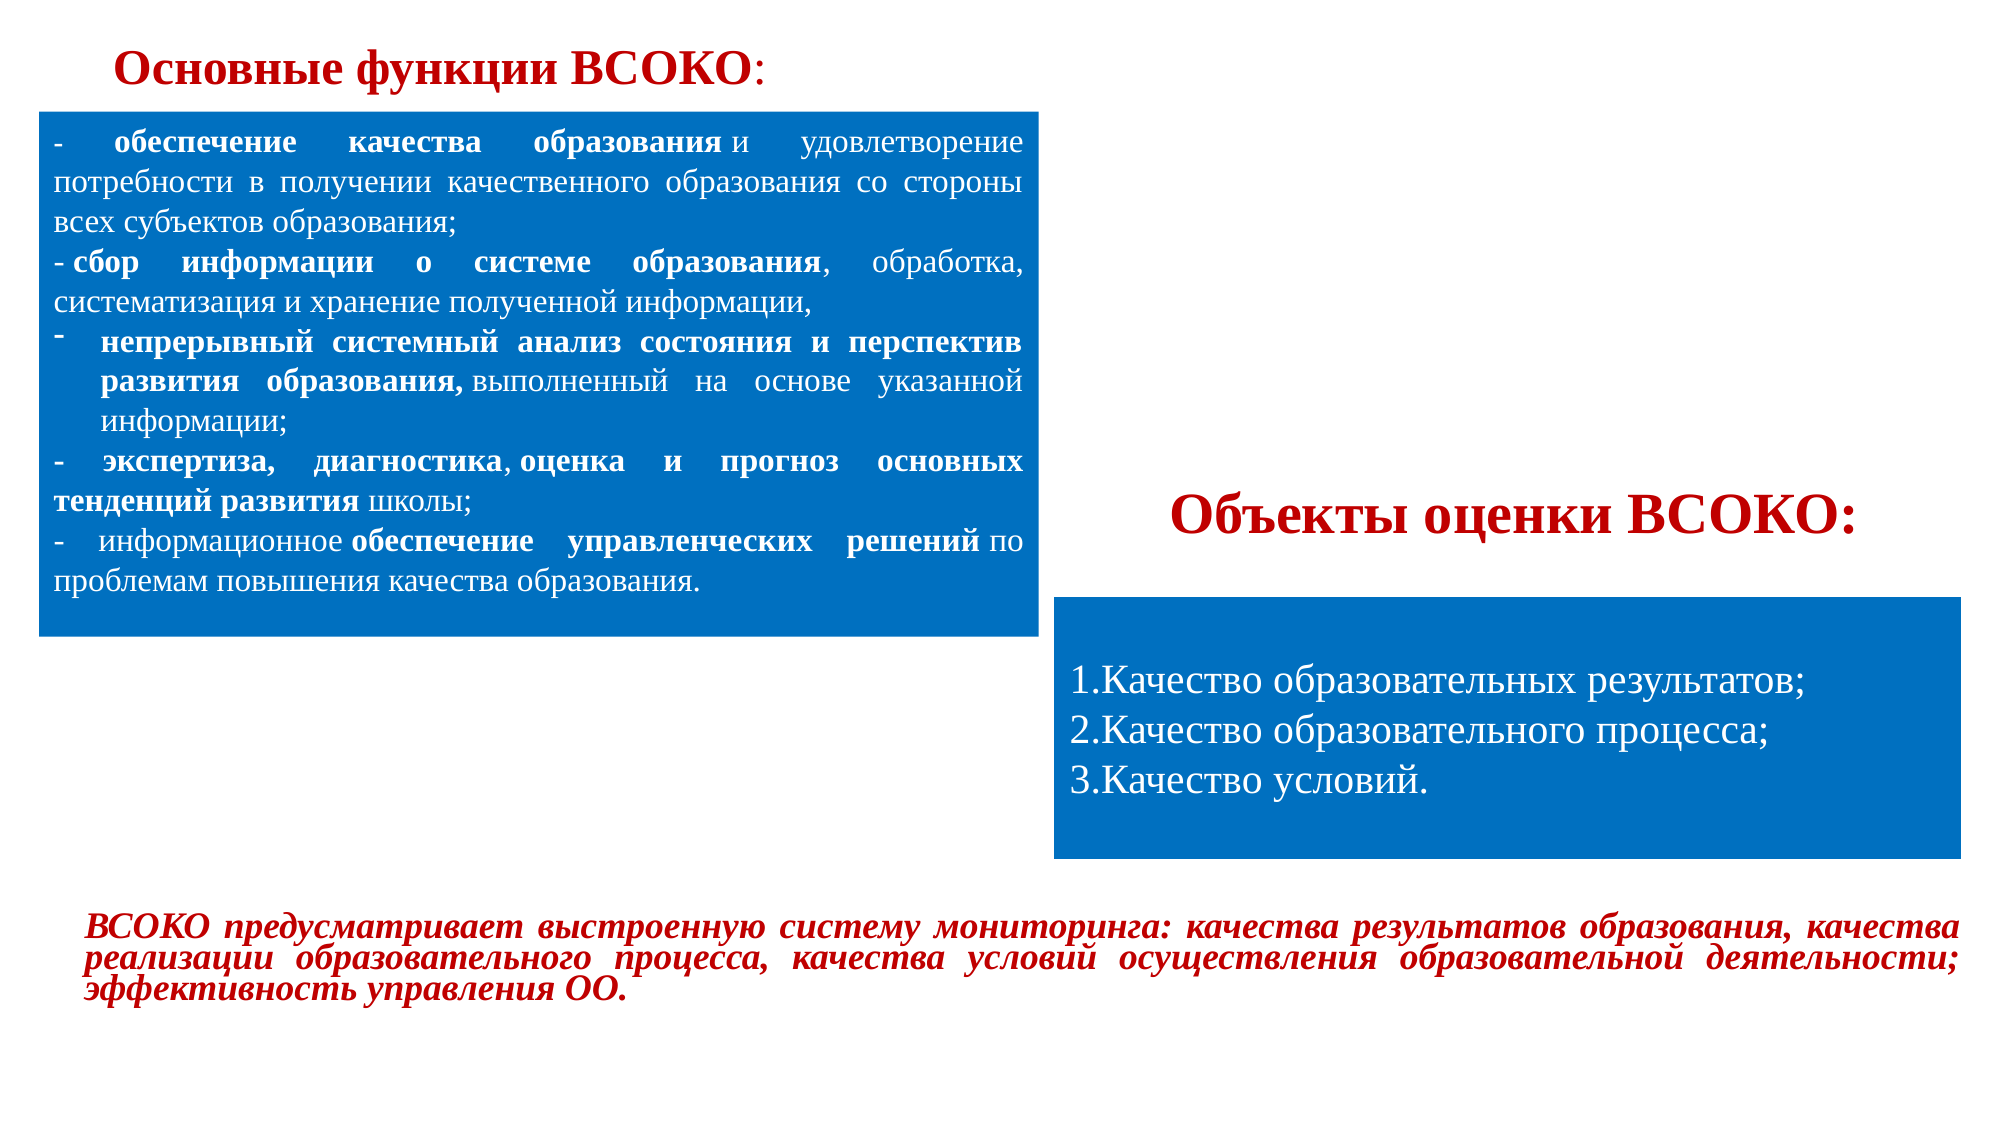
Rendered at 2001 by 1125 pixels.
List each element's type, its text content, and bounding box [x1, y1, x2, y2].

text_box ВСОКО предусматривает выстроенную систему мониторинга: качества результатов образования, качества реализации образовательного процесса, качества условий осуществления образовательной деятельности; эффективность управления ОО. [69, 907, 1977, 1016]
text_box Объекты оценки ВСОКО: [1169, 514, 1862, 546]
list 1.Качество образовательных результатов; 2.Качество образовательного процесса; 3.Качество условий. [1054, 597, 1961, 859]
text_box - обеспечение качества образования и удовлетворение потребности в получении качественного образования со стороны всех субъектов образования; - сбор информации о системе образования, обработка, систематизация и хранение полученной информации, непрерывный системный анализ состояния и перспектив развития образования, выполненный на основе указанной информации; - экспертиза, диагностика, оценка и прогноз основных тенденций развития школы; - информационное обеспечение управленческих решений по проблемам повышения качества образования. [39, 111, 1039, 637]
title Основные функции ВСОКО: [112, 63, 806, 252]
